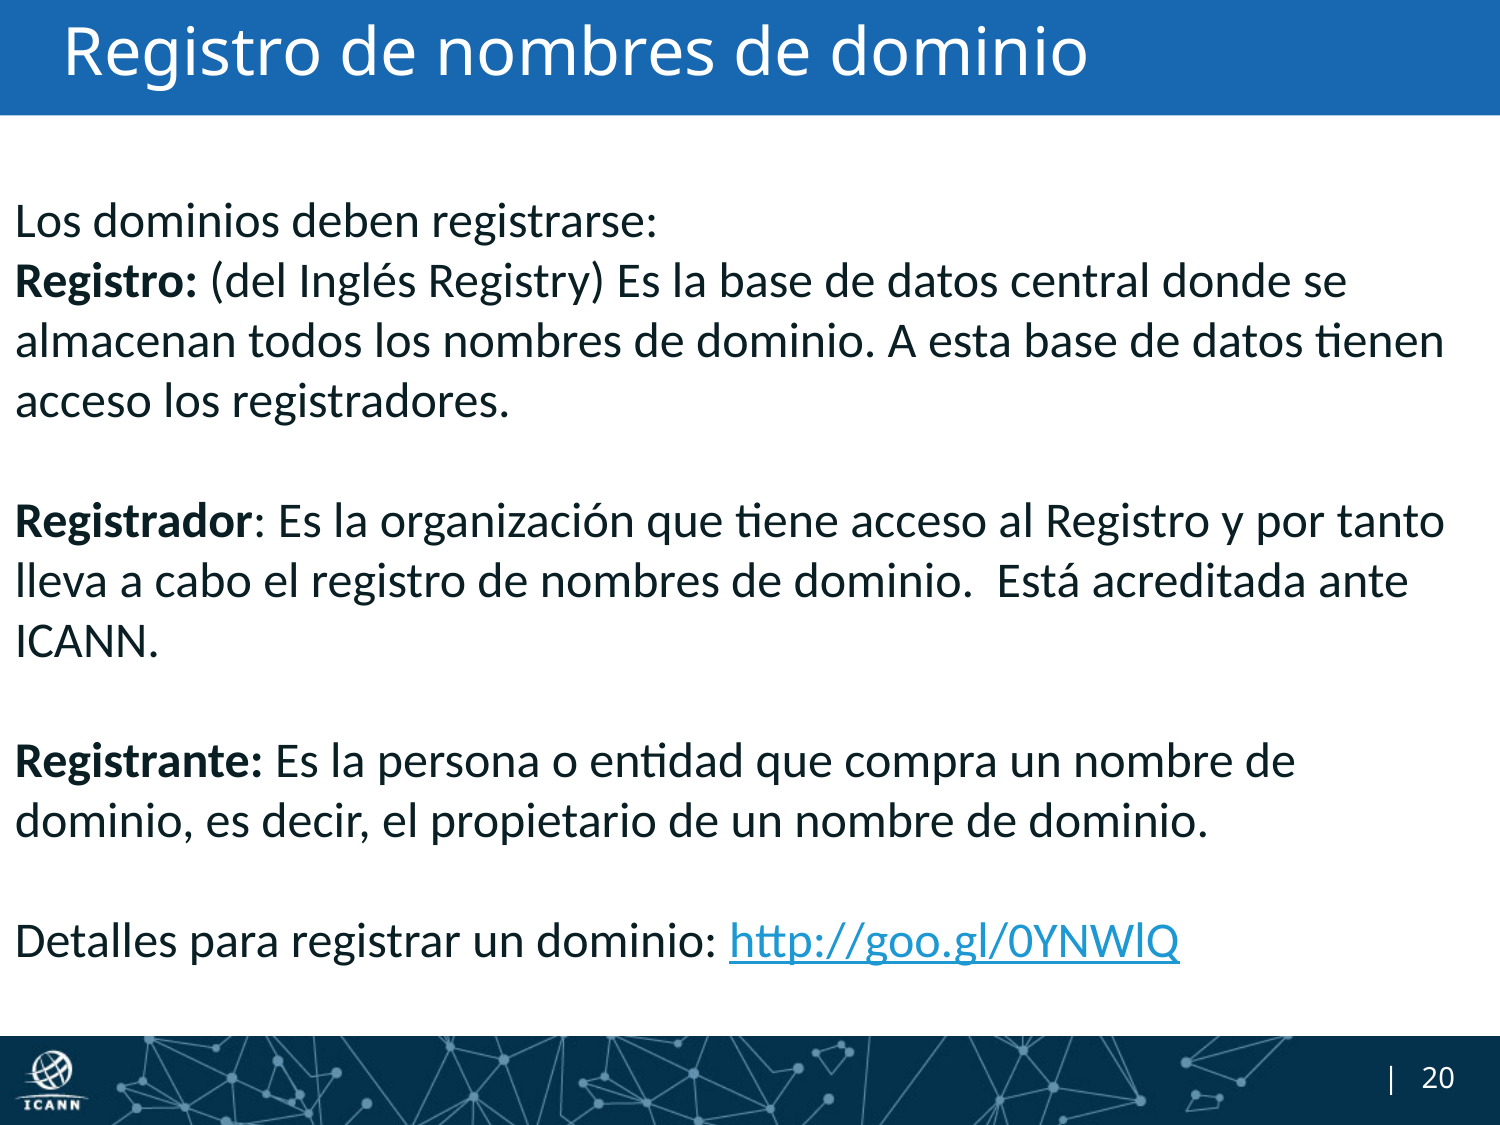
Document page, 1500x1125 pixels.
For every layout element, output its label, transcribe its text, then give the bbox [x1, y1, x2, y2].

title Registro de nombres de dominio [0, 0, 1500, 116]
text_box Los dominios deben registrarse: Registro: (del Inglés Registry) Es la base de datos central donde se almacenan todos los nombres de dominio. A esta base de datos tienen acceso los registradores. Registrador: Es la organización que tiene acceso al Registro y por tanto lleva a cabo el registro de nombres de dominio. Está acreditada ante ICANN. Registrante: Es la persona o entidad que compra un nombre de dominio, es decir, el propietario de un nombre de dominio. Detalles para registrar un dominio: http://goo.gl/0YNWlQ [0, 179, 1500, 1125]
